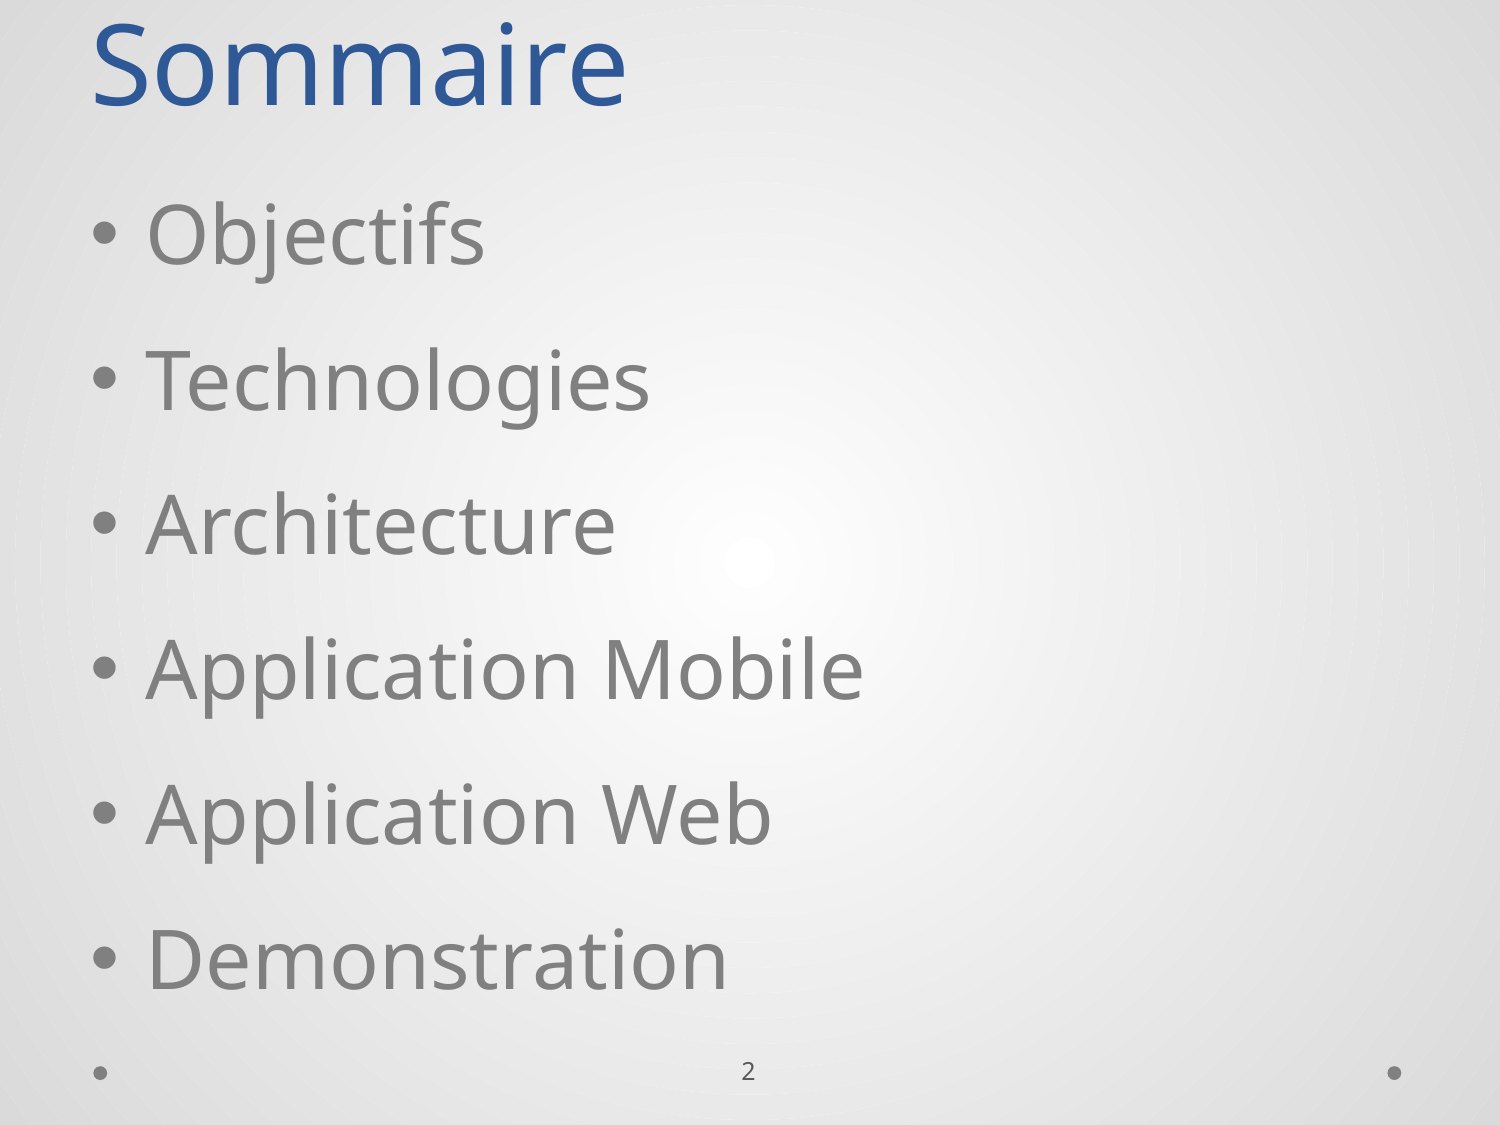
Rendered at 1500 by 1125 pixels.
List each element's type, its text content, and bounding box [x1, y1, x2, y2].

text_box 2 [703, 1042, 797, 1103]
title Sommaire [75, 0, 1425, 145]
list Objectifs Technologies Architecture Application Mobile Application Web Demonstration [75, 145, 1425, 1017]
